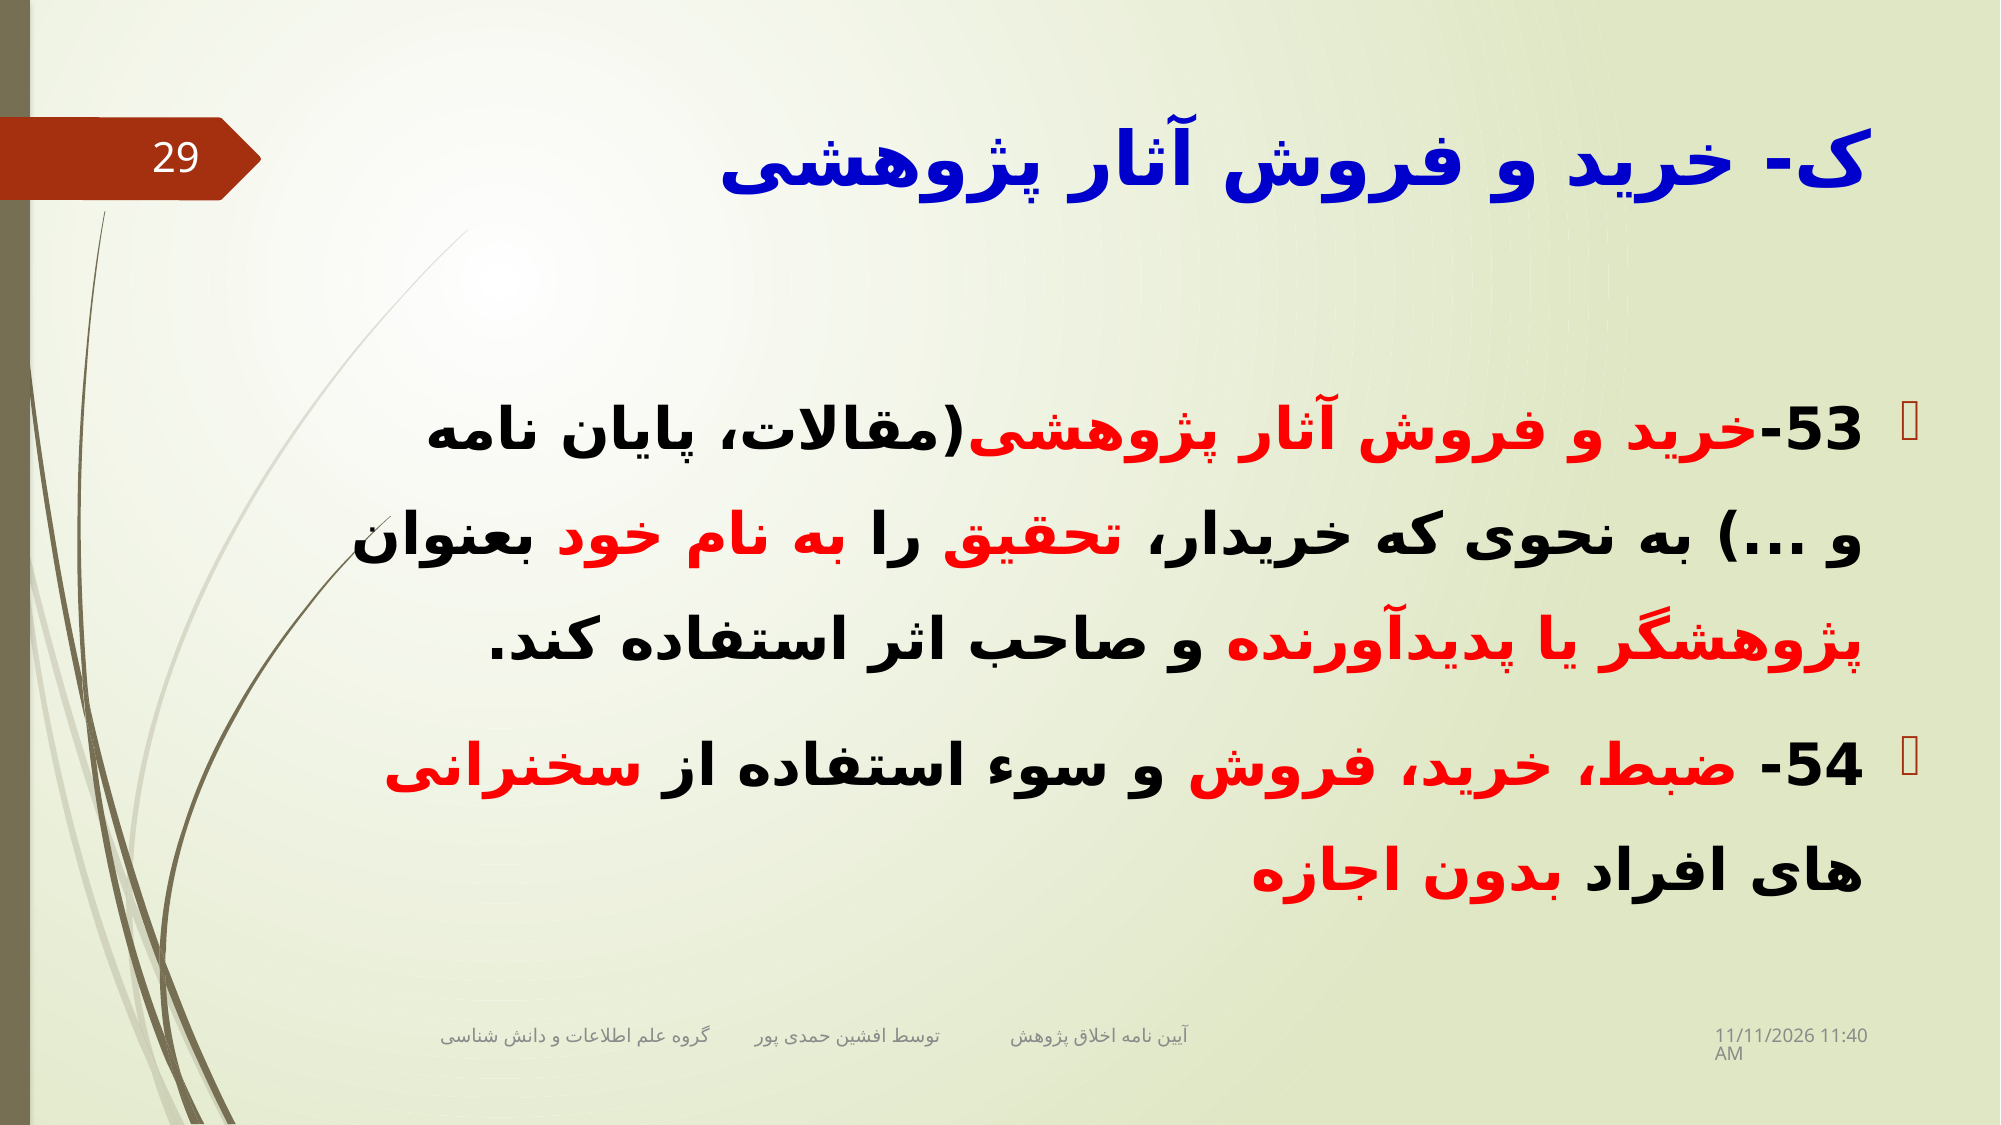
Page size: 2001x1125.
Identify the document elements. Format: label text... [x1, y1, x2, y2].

slide_number 17 دسامبر 18 [1699, 1005, 1888, 1067]
footer آیین نامه اخلاق پژوهش توسط افشین حمدی پور گروه علم اطلاعات و دانش شناسی [424, 1006, 1675, 1067]
title ک- خرید و فروش آثار پژوهشی [425, 102, 1888, 313]
slide_number 29 [87, 129, 216, 190]
list 53-خرید و فروش آثار پژوهشی(مقالات، پایان نامه و ...) به نحوی که خریدار، تحقیق را به نام خود بعنوان پژوهشگر یا پدیدآورنده و صاحب اثر استفاده کند. 54- ضبط، خرید، فروش و سوء استفاده از سخنرانی های افراد بدون اجازه [319, 348, 1937, 969]
